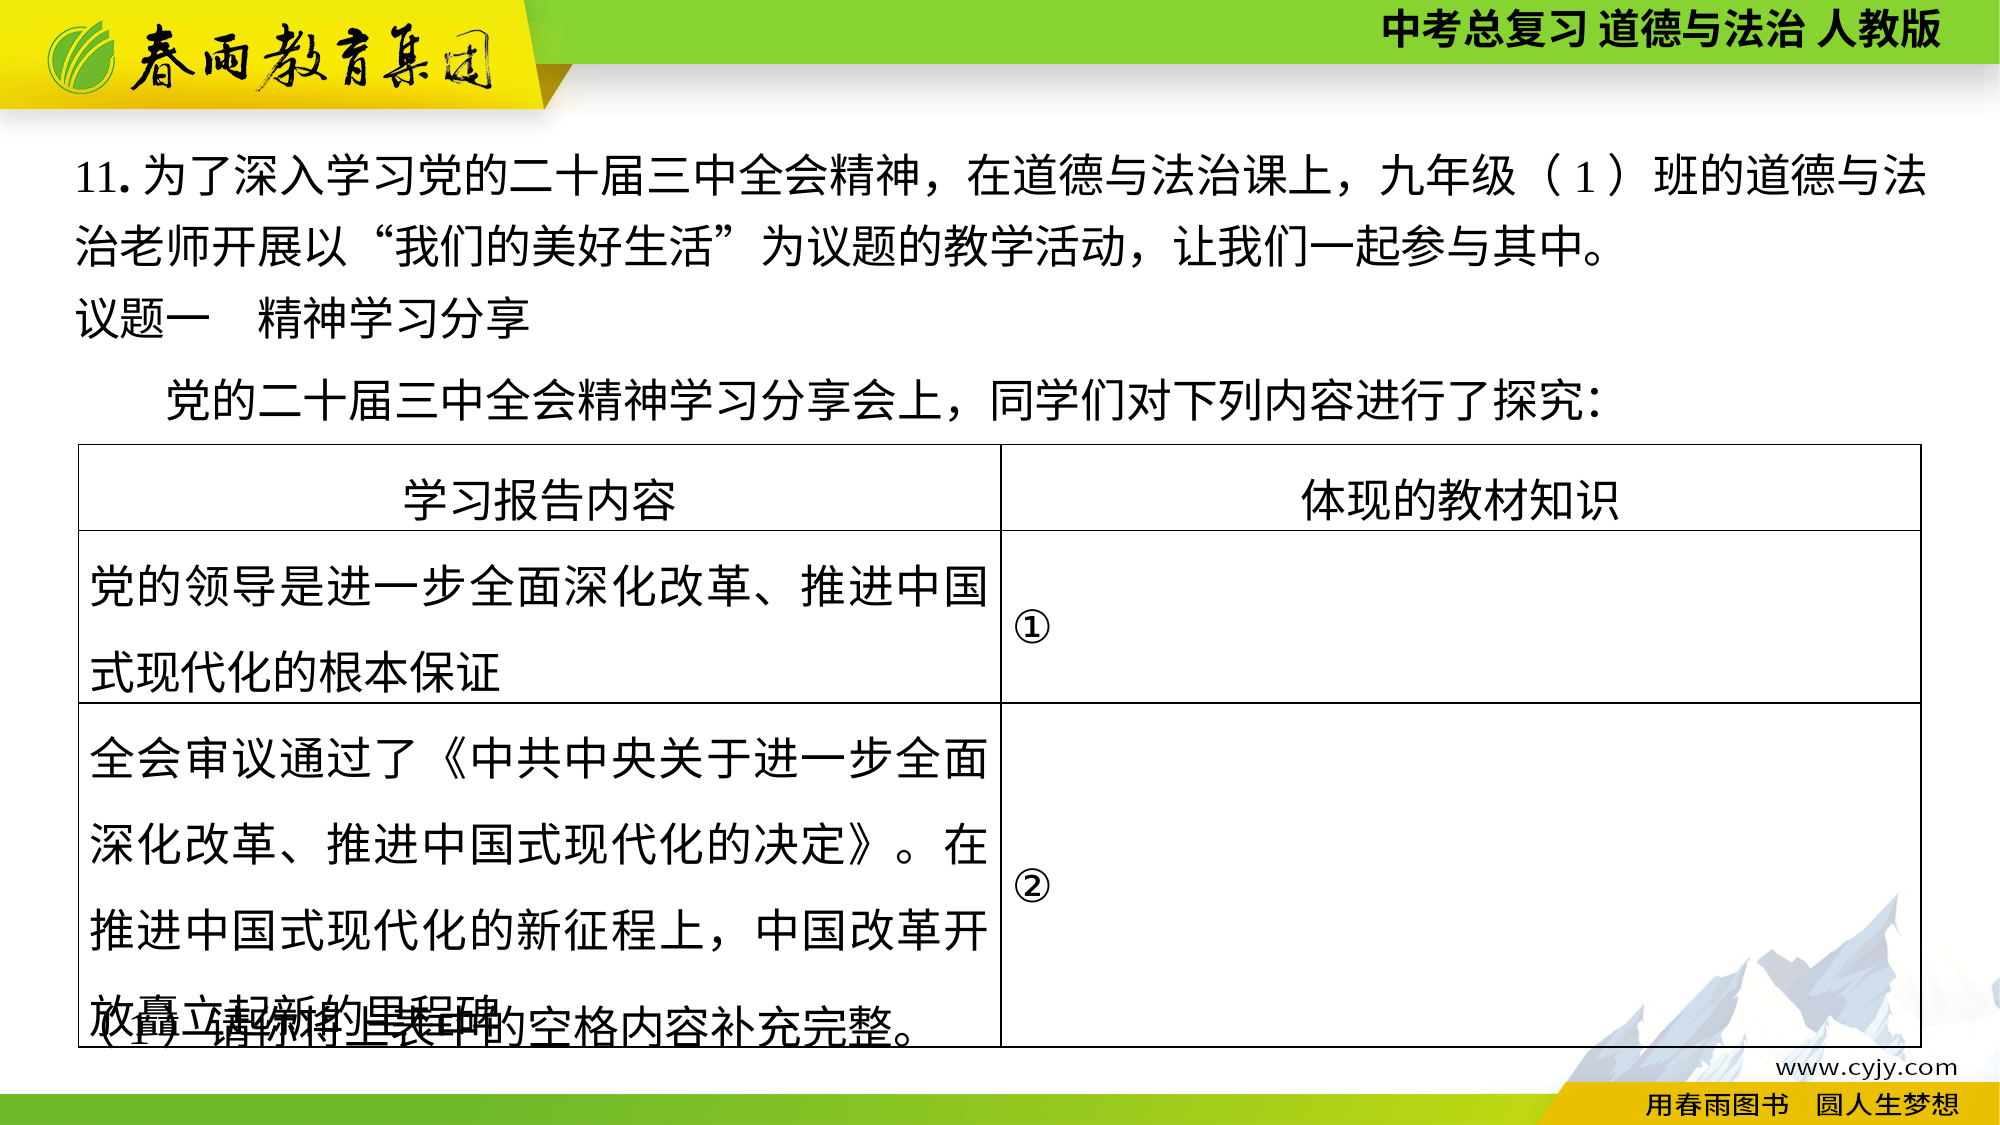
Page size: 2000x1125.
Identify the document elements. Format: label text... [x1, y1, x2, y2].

table_header 体现的教材知识 [1002, 445, 1920, 530]
picture [0, 0, 2000, 1125]
text_box （1）请你将上表中的空格内容补充完整。 [56, 964, 1944, 1062]
table_cell ② [1002, 704, 1920, 964]
table_header 学习报告内容 [79, 445, 1000, 530]
list 11.为了深入学习党的二十届三中全会精神，在道德与法治课上，九年级（1）班的道德与法治老师开展以“我们的美好生活”为议题的教学活动，让我们一起参与其中。 议题一 精神学习分享 党的二十届三中全会精神学习分享会上，同学们对下列内容进行了探究： [59, 122, 1944, 438]
table_cell ① [1002, 531, 1920, 702]
table_cell 党的领导是进一步全面深化改革、推进中国式现代化的根本保证 [79, 531, 1000, 702]
table_cell 全会审议通过了《中共中央关于进一步全面深化改革、推进中国式现代化的决定》。在推进中国式现代化的新征程上，中国改革开放矗立起新的里程碑 [79, 704, 1000, 964]
